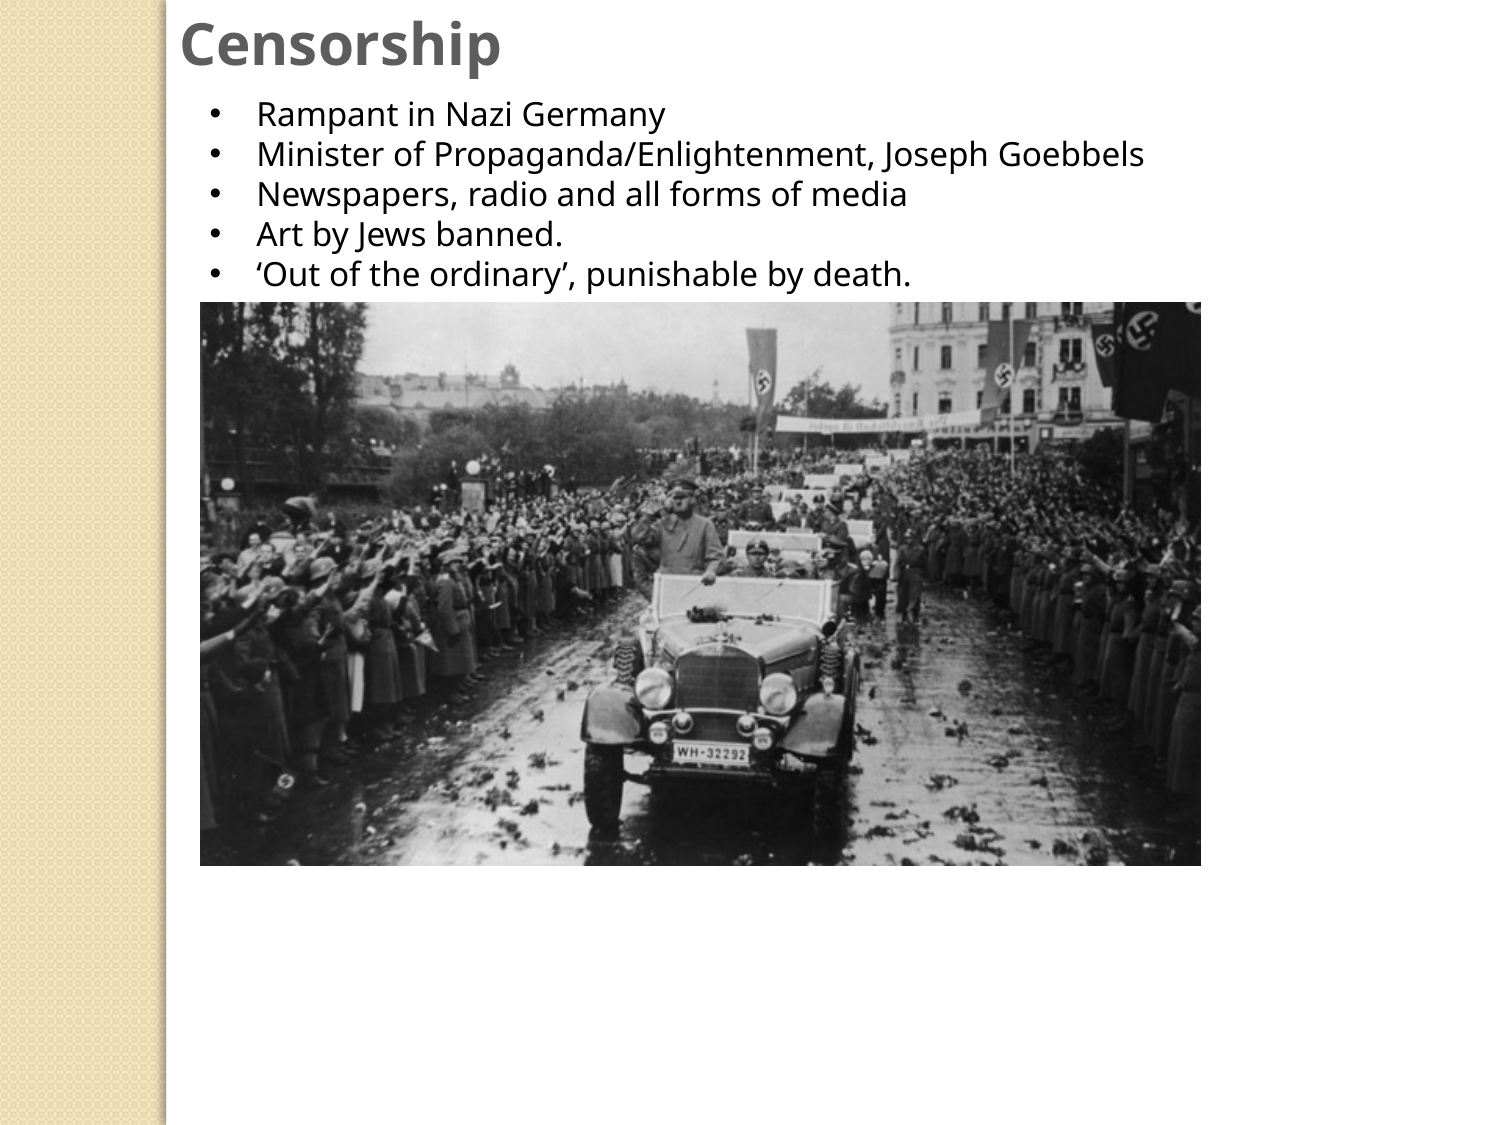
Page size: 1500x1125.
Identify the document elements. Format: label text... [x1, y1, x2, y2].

text_box Rampant in Nazi Germany Minister of Propaganda/Enlightenment, Joseph Goebbels Newspapers, radio and all forms of media Art by Jews banned. ‘Out of the ordinary’, punishable by death. [194, 85, 1365, 301]
picture [199, 302, 1201, 866]
text_box Censorship [164, 0, 518, 85]
